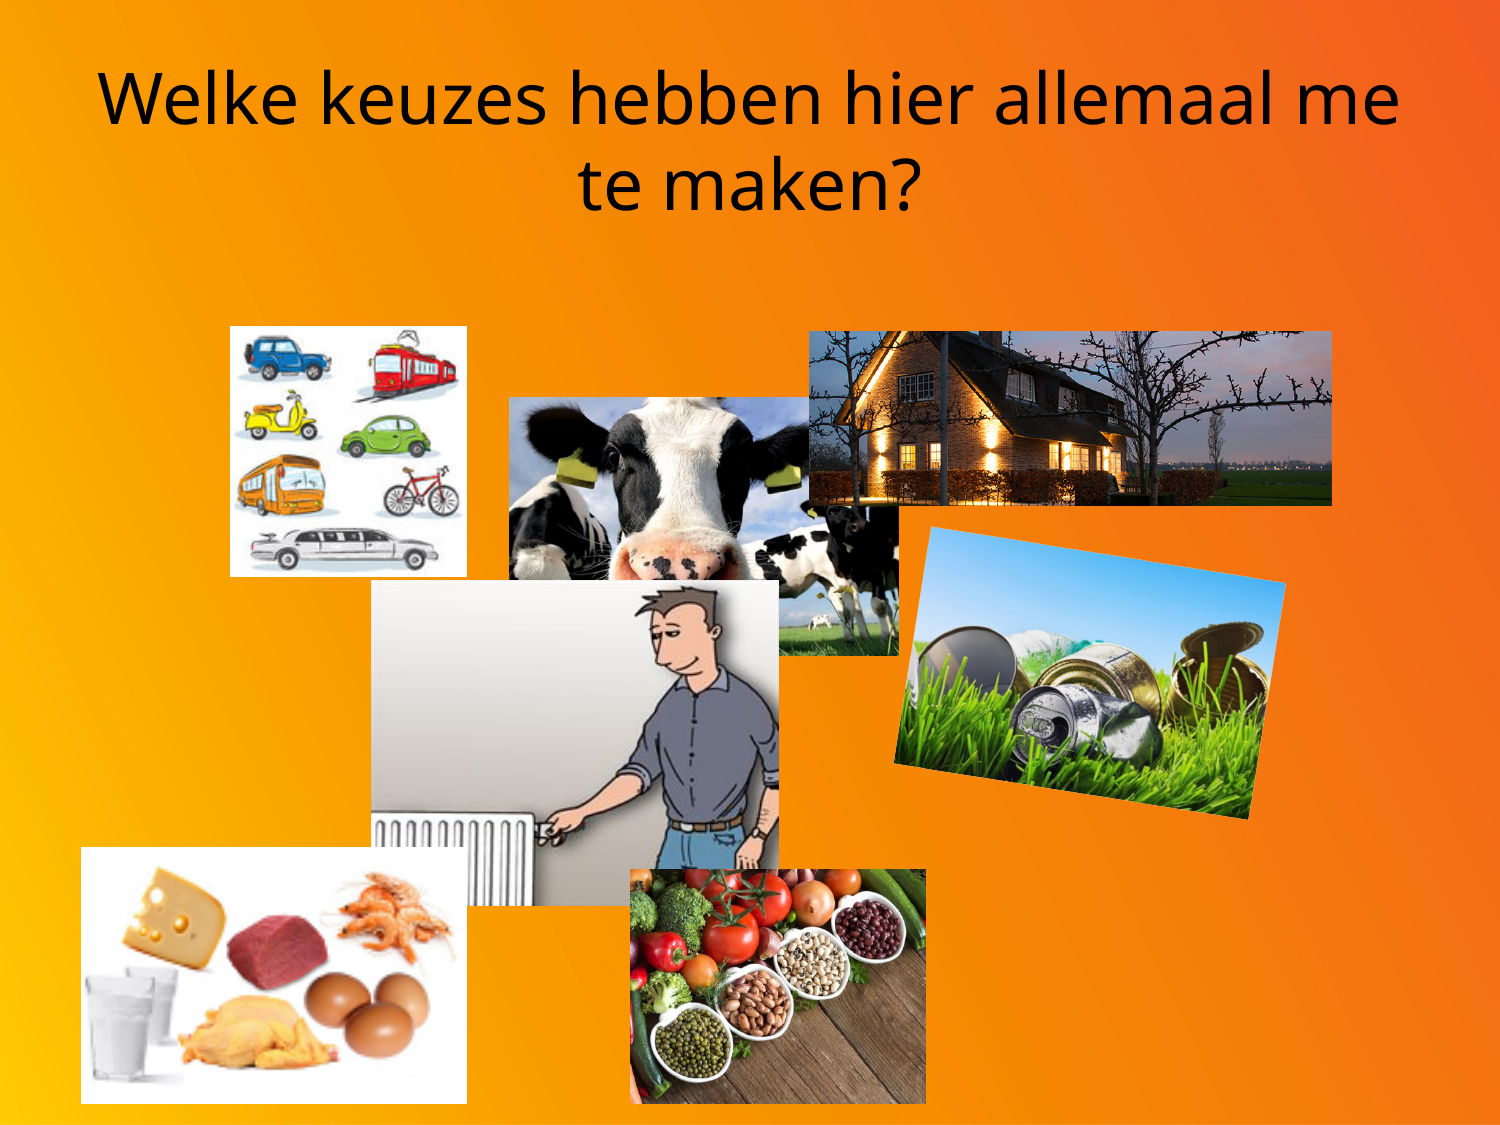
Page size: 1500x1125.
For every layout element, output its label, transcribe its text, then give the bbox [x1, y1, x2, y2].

picture [0, 0, 1500, 1125]
title Welke keuzes hebben hier allemaal me te maken? [75, 45, 1425, 233]
